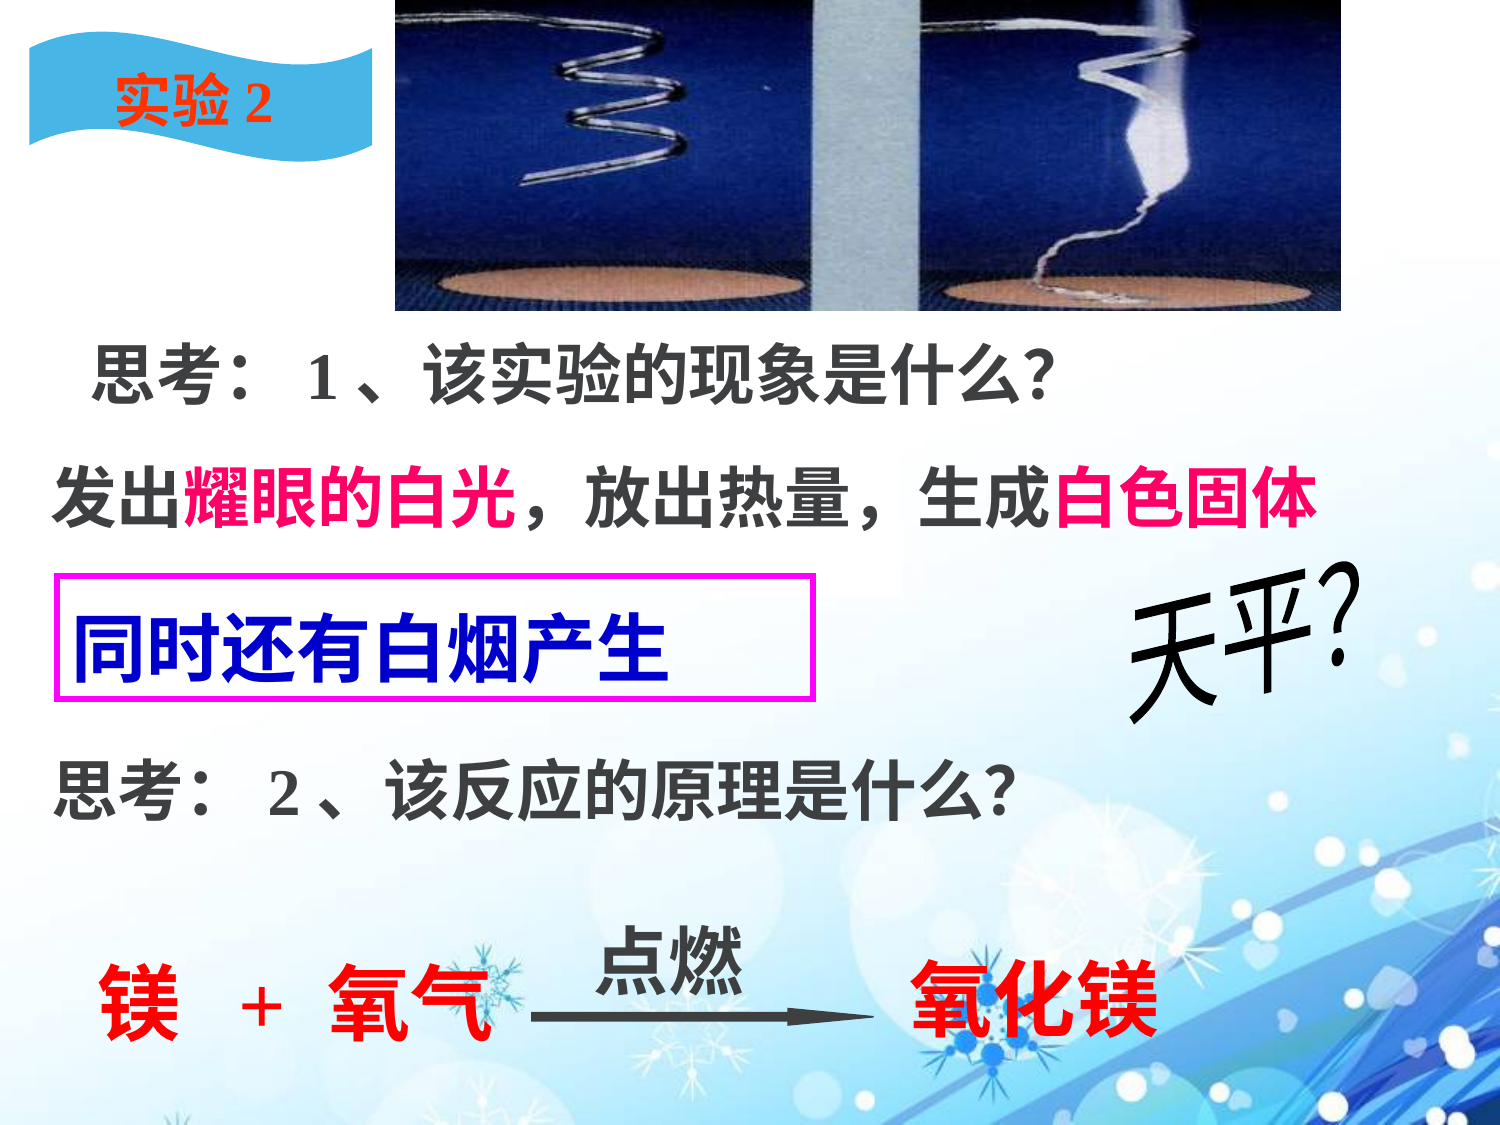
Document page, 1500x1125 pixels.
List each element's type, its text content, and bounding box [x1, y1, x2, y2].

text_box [29, 30, 373, 163]
picture [0, 0, 1500, 1125]
text_box 同时还有白烟产生 [56, 576, 813, 699]
text_box 思考：2、该反应的原理是什么？ [38, 742, 1292, 836]
text_box 思考：1、该实验的现象是什么？ [77, 326, 1330, 419]
text_box 发出耀眼的白光，放出热量，生成白色固体 [35, 432, 1471, 544]
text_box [82, 908, 1324, 1073]
